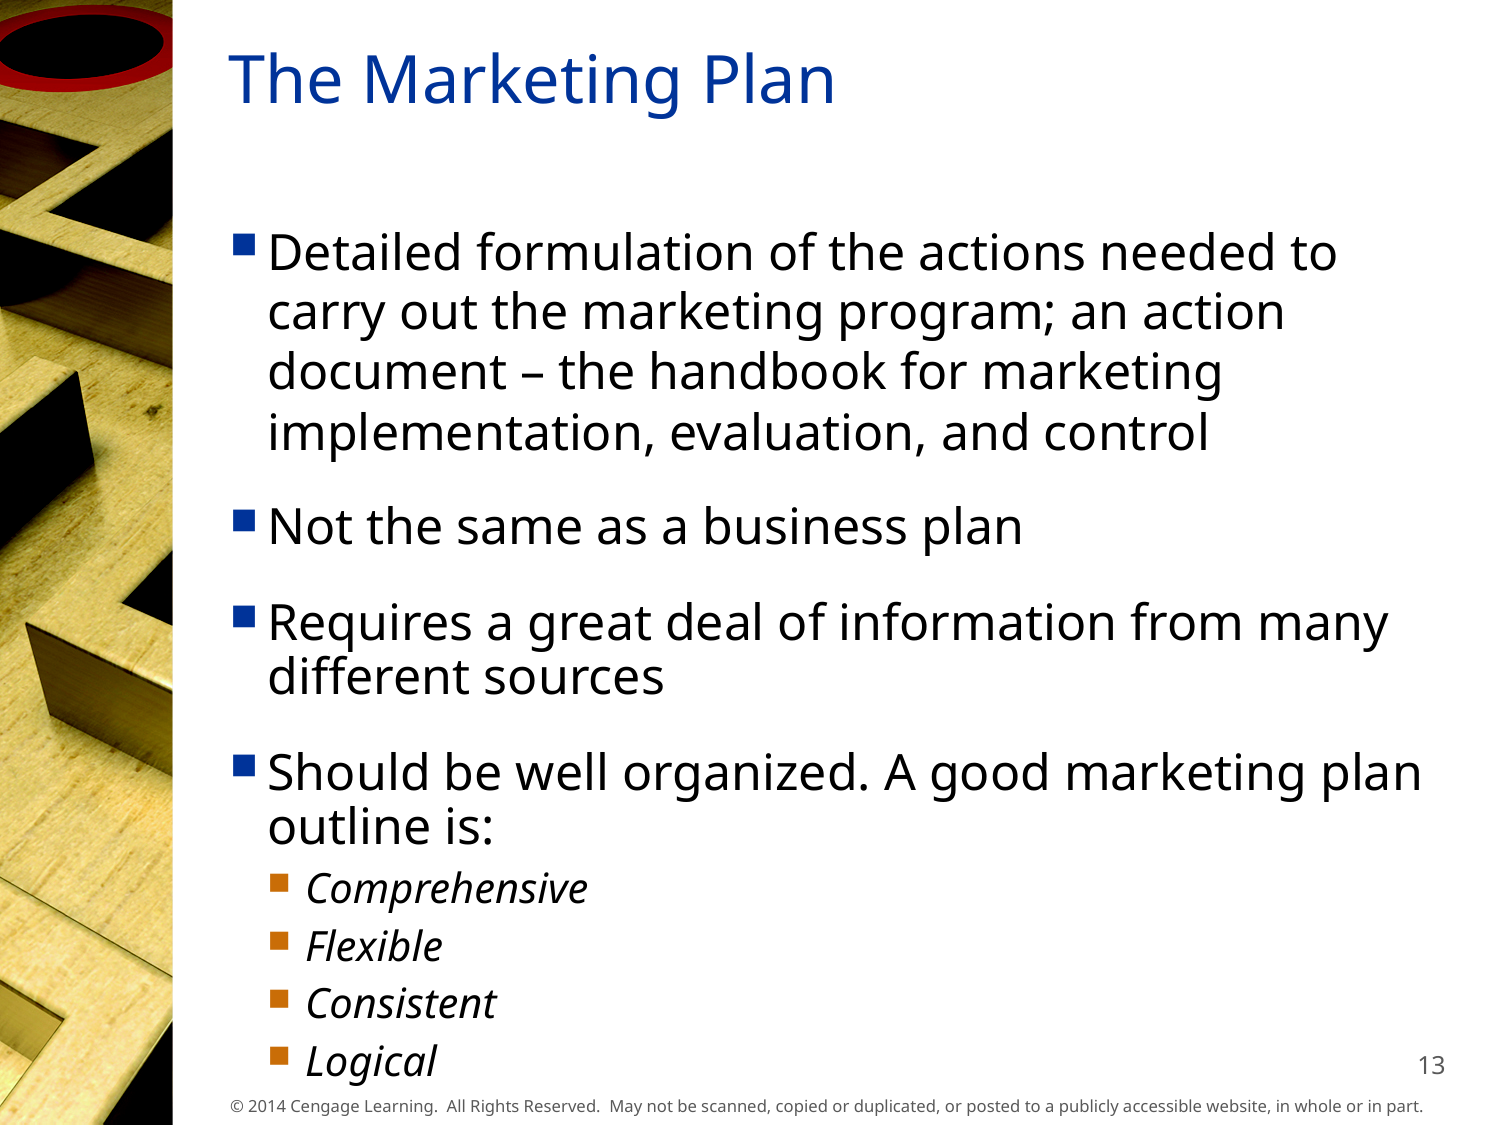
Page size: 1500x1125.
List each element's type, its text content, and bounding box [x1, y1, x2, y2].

picture [0, 0, 173, 1125]
list Detailed formulation of the actions needed to carry out the marketing program; an action document – the handbook for marketing implementation, evaluation, and control Not the same as a business plan Requires a great deal of information from many different sources Should be well organized. A good marketing plan outline is: Comprehensive Flexible Consistent Logical [215, 212, 1478, 1097]
slide_number 13 [1386, 1037, 1478, 1097]
title The Marketing Plan [213, 29, 1454, 213]
